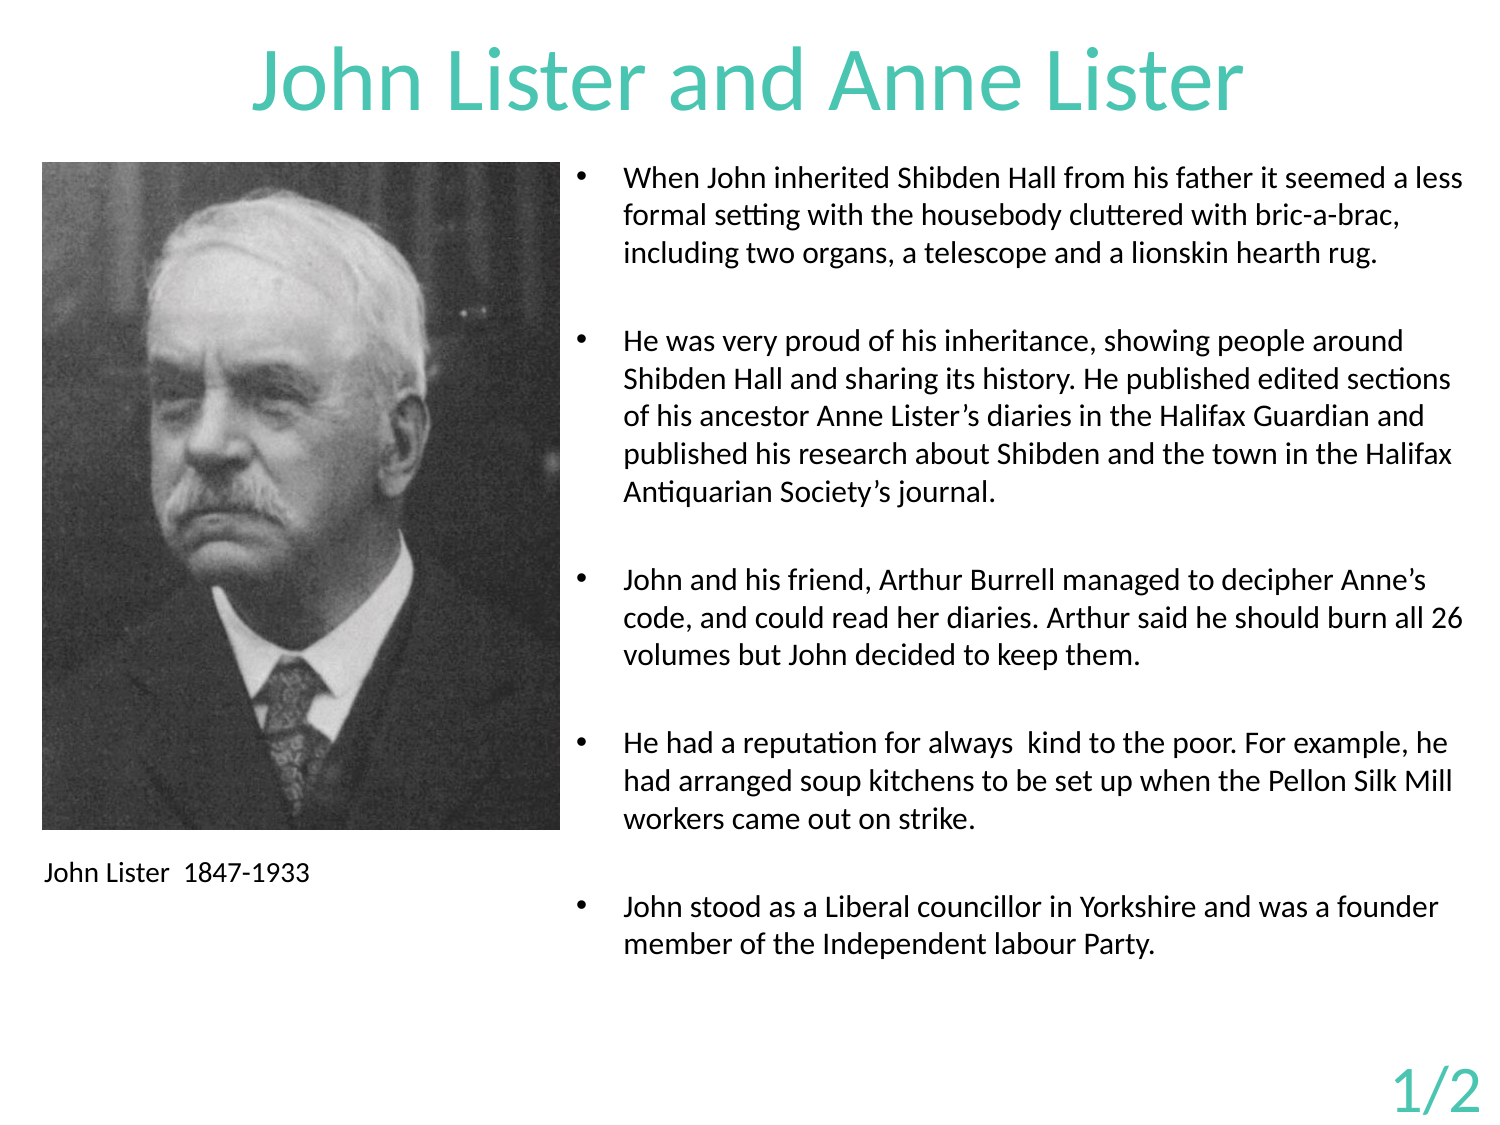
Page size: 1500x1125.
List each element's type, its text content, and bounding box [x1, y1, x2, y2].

text_box 1/2 [1352, 992, 1500, 1125]
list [42, 161, 560, 830]
title John Lister and Anne Lister [74, 0, 1425, 163]
list When John inherited Shibden Hall from his father it seemed a less formal setting with the housebody cluttered with bric-a-brac, including two organs, a telescope and a lionskin hearth rug. He was very proud of his inheritance, showing people around Shibden Hall and sharing its history. He published edited sections of his ancestor Anne Lister’s diaries in the Halifax Guardian and published his research about Shibden and the town in the Halifax Antiquarian Society’s journal. John and his friend, Arthur Burrell managed to decipher Anne’s code, and could read her diaries. Arthur said he should burn all 26 volumes but John decided to keep them. He had a reputation for always kind to the poor. For example, he had arranged soup kitchens to be set up when the Pellon Silk Mill workers came out on strike. John stood as a Liberal councillor in Yorkshire and was a founder member of the Independent labour Party. [561, 149, 1483, 1011]
text_box John Lister 1847-1933 [29, 845, 372, 896]
